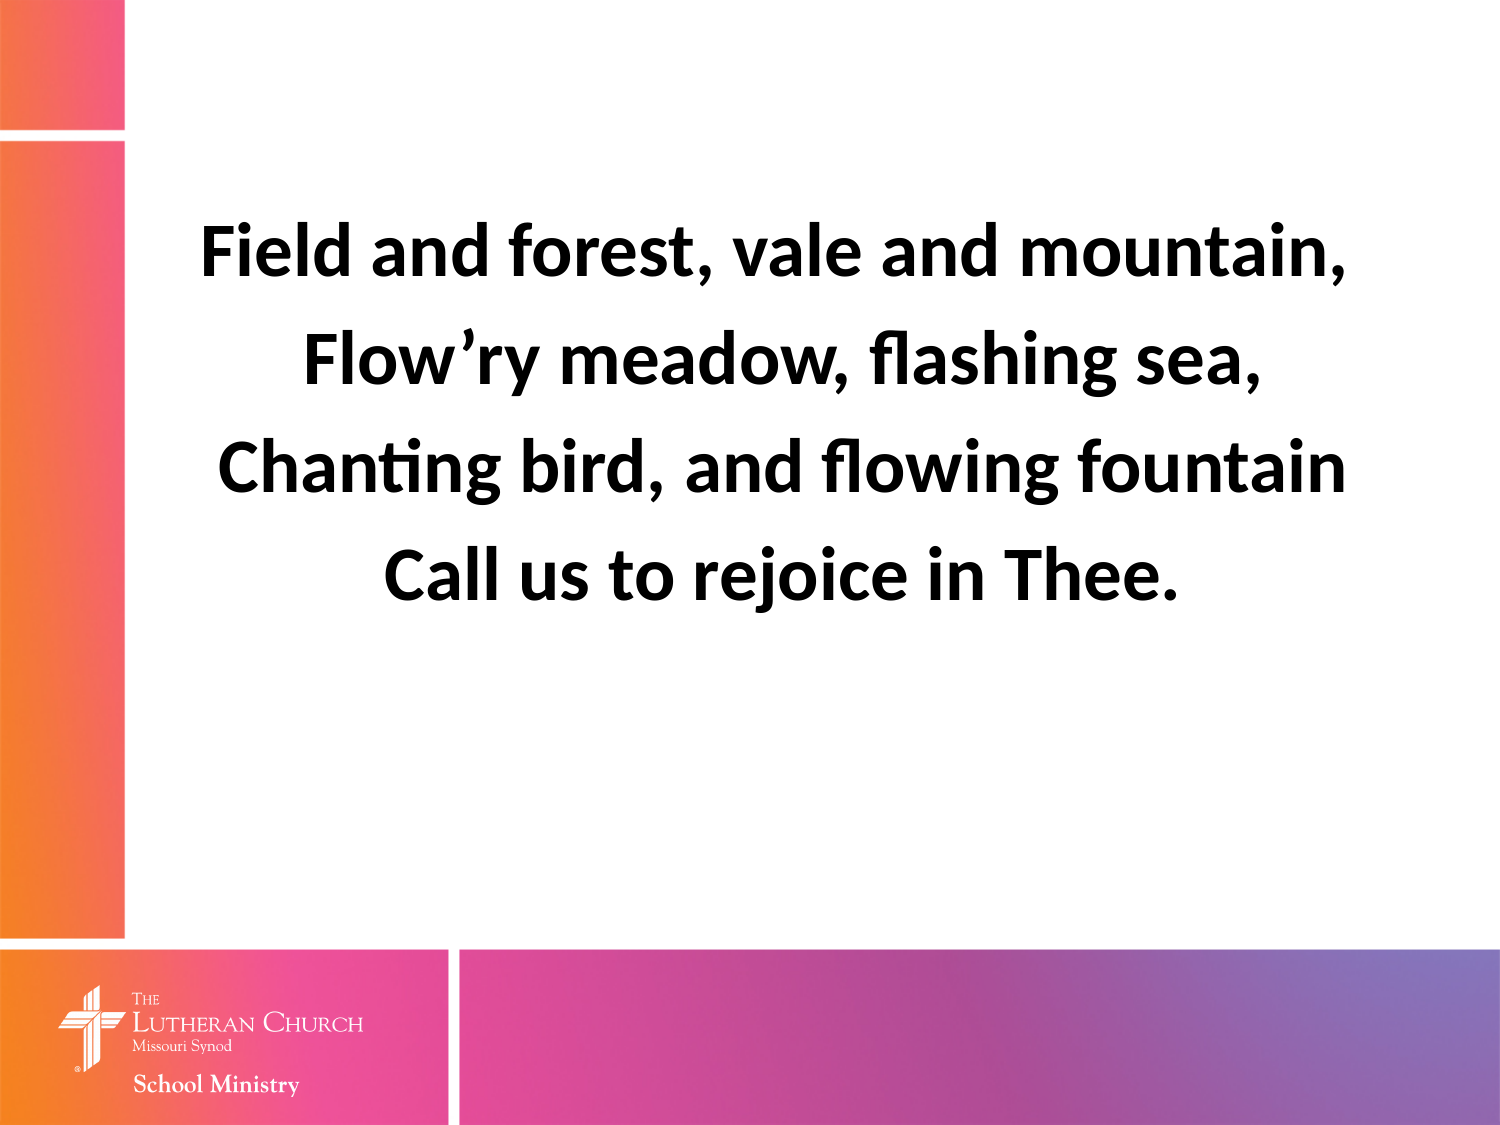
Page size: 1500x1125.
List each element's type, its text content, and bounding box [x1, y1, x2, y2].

list Field and forest, vale and mountain, Flow’ry meadow, flashing sea, Chanting bird, and flowing fountain Call us to rejoice in Thee. [170, 191, 1397, 731]
picture [0, 0, 1500, 1125]
